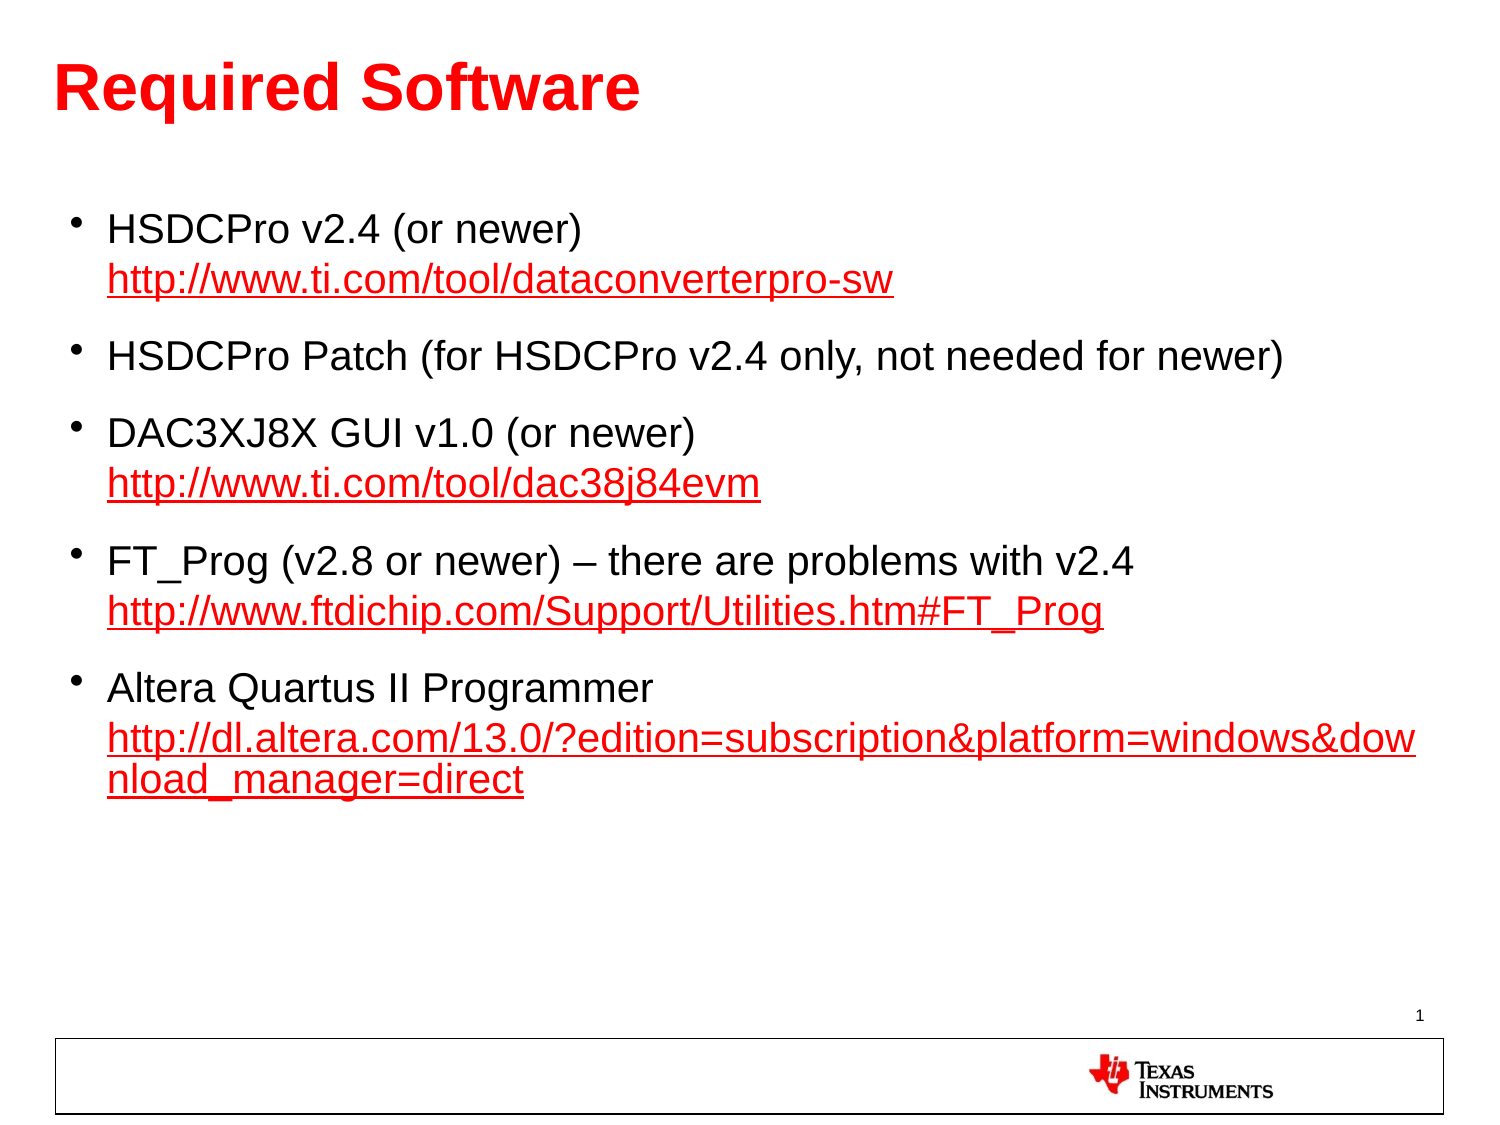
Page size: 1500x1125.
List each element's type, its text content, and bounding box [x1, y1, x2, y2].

title Required Software [37, 23, 1426, 158]
picture [1087, 1052, 1274, 1099]
list HSDCPro v2.4 (or newer) http://www.ti.com/tool/dataconverterpro-sw HSDCPro Patch (for HSDCPro v2.4 only, not needed for newer) DAC3XJ8X GUI v1.0 (or newer) http://www.ti.com/tool/dac38j84evm FT_Prog (v2.8 or newer) – there are problems with v2.4 http://www.ftdichip.com/Support/Utilities.htm#FT_Prog Altera Quartus II Programmer http://dl.altera.com/13.0/?edition=subscription&platform=windows&download_manager=direct [54, 194, 1444, 965]
slide_number 1 [1089, 996, 1440, 1032]
